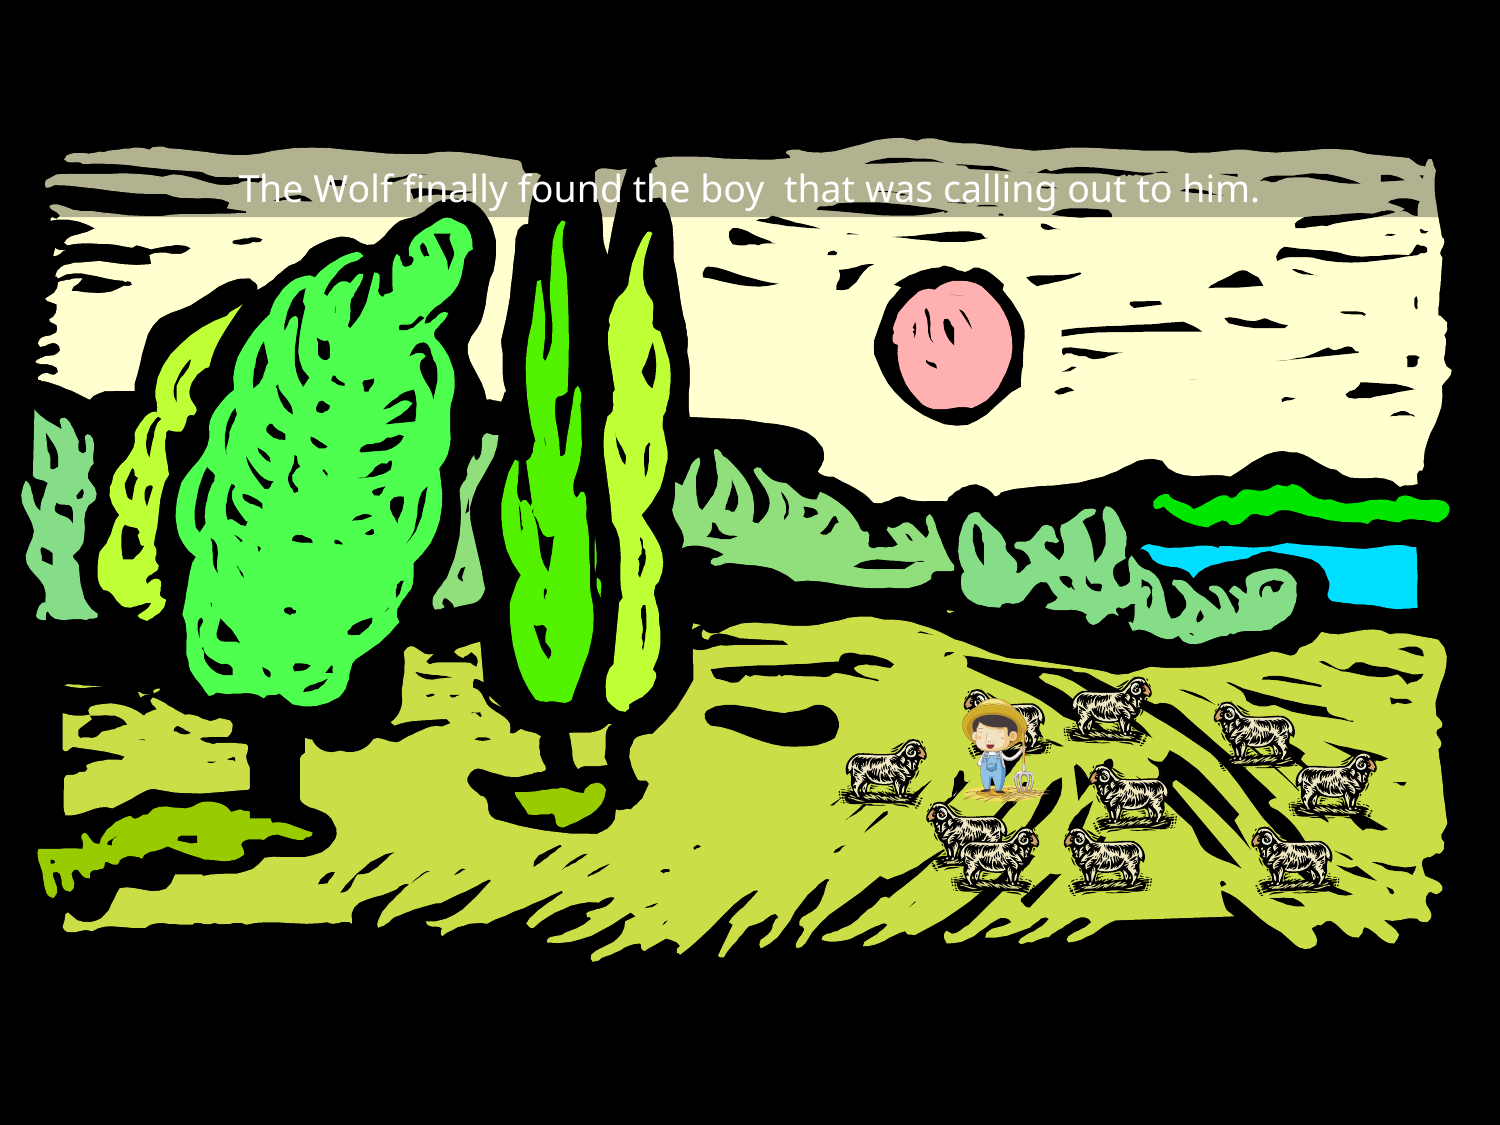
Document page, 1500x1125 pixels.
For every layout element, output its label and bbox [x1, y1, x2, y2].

picture [3, 87, 1500, 976]
